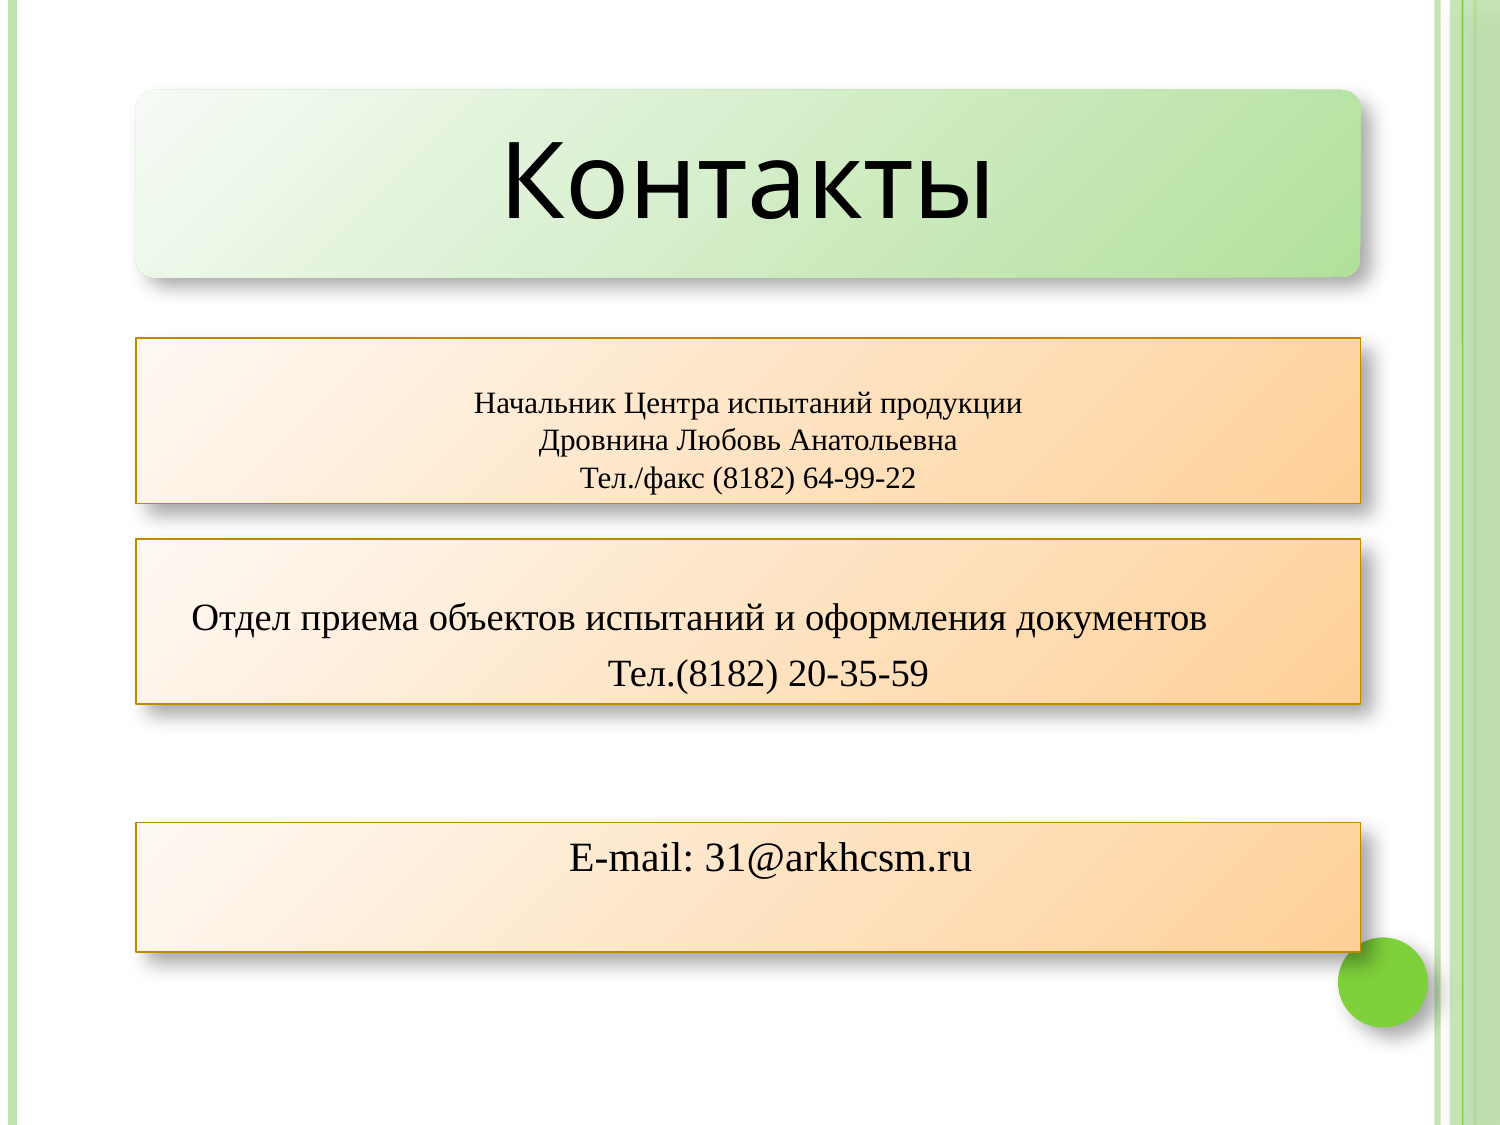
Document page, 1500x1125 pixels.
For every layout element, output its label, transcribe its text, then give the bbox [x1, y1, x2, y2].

text_box Отдел приема объектов испытаний и оформления документов Тел.(8182) 20-35-59 [135, 538, 1361, 705]
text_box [135, 89, 1361, 278]
text_box Начальник Центра испытаний продукции Дровнина Любовь Анатольевна Тел./факс (8182) 64-99-22 [135, 337, 1361, 504]
text_box E-mail: 31@arkhcsm.ru [135, 822, 1361, 953]
